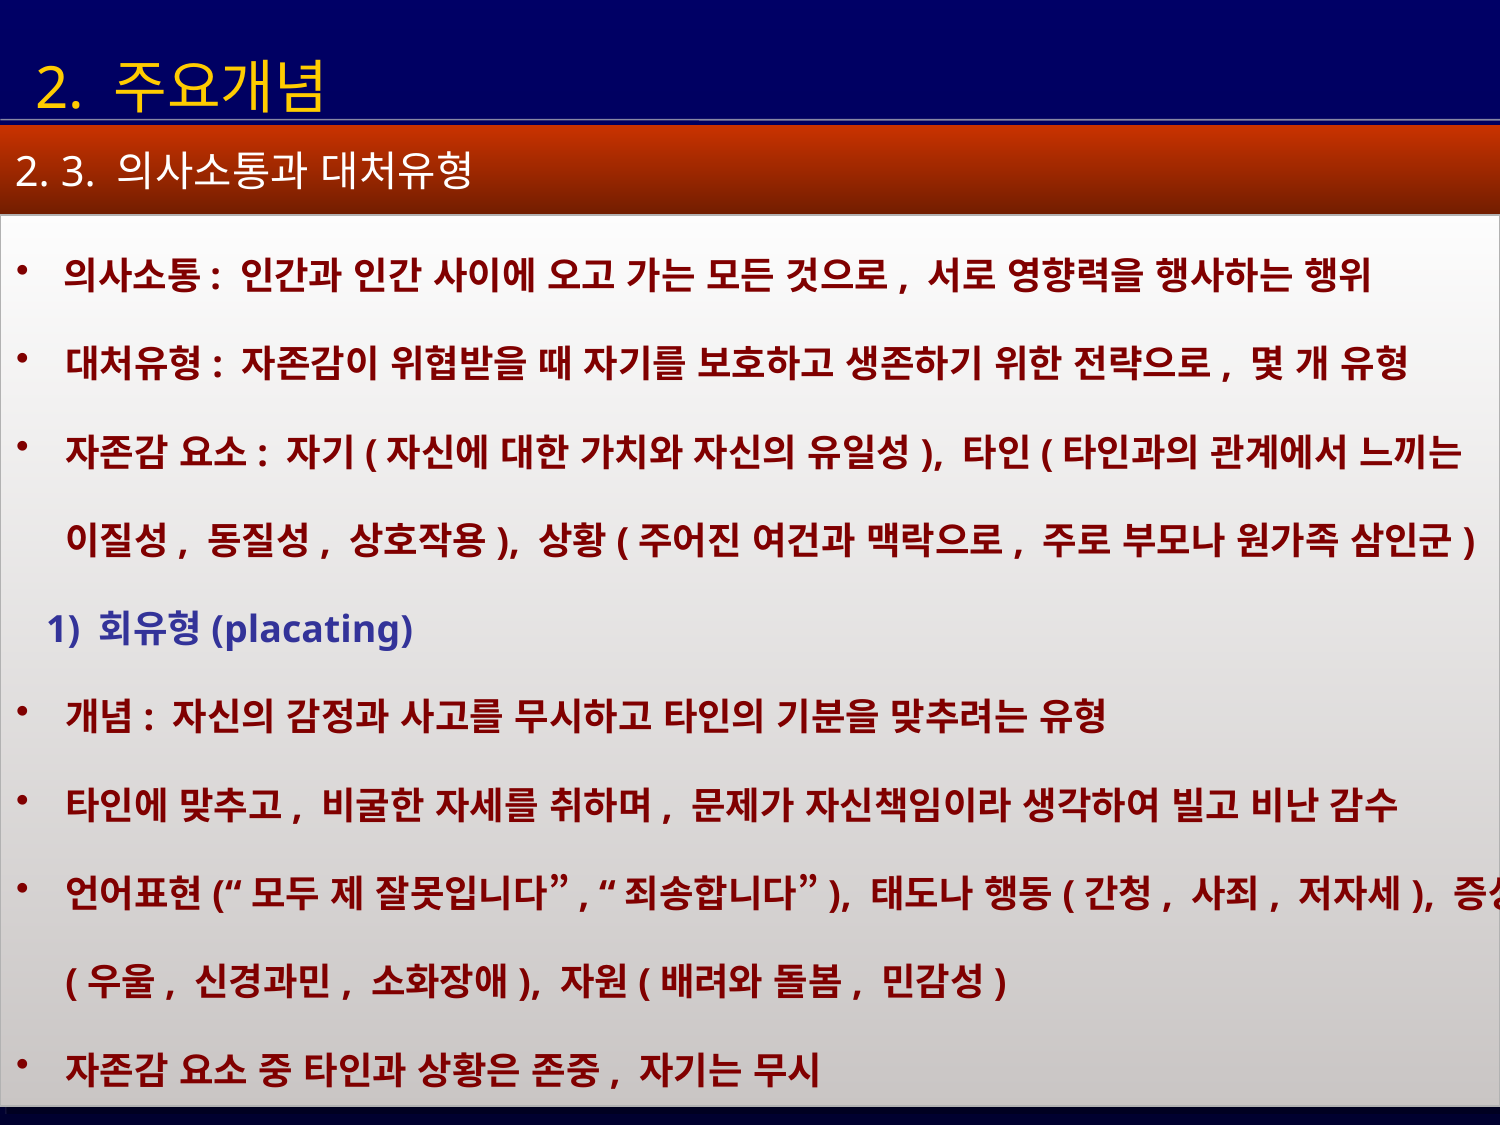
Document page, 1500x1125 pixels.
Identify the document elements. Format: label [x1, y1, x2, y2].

text_box [0, 42, 1500, 1107]
